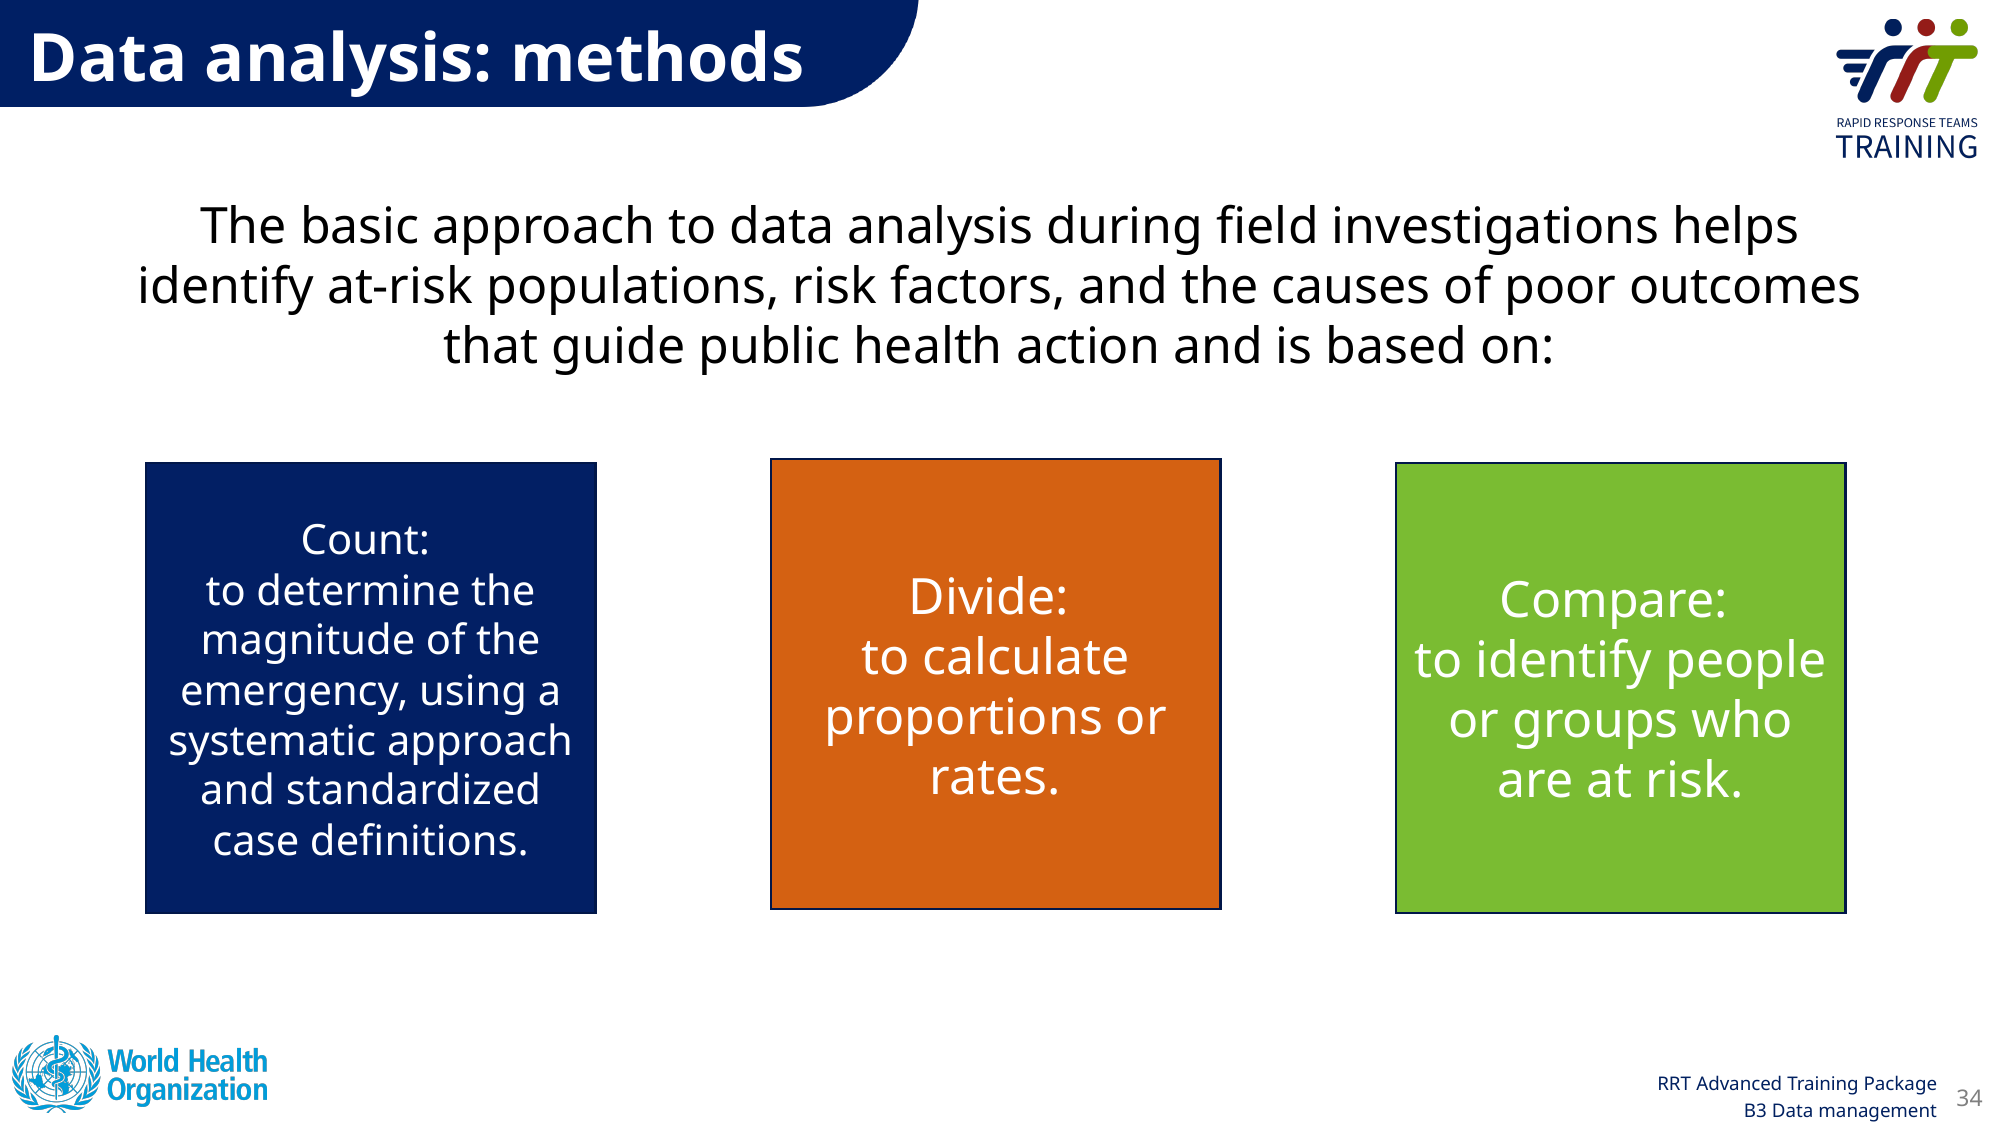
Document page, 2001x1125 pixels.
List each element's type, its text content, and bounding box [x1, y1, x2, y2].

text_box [1395, 462, 1846, 914]
picture [12, 1083, 48, 1113]
picture [0, 0, 919, 107]
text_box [770, 459, 1221, 910]
text_box Data analysis: methods [21, 13, 1361, 107]
picture [12, 1035, 267, 1113]
text_box The basic approach to data analysis during field investigations helps identify at-risk populations, risk factors, and the causes of poor outcomes that guide public health action and is based on: [120, 185, 1880, 381]
picture [58, 1050, 64, 1058]
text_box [145, 463, 596, 914]
picture [1835, 19, 1978, 167]
